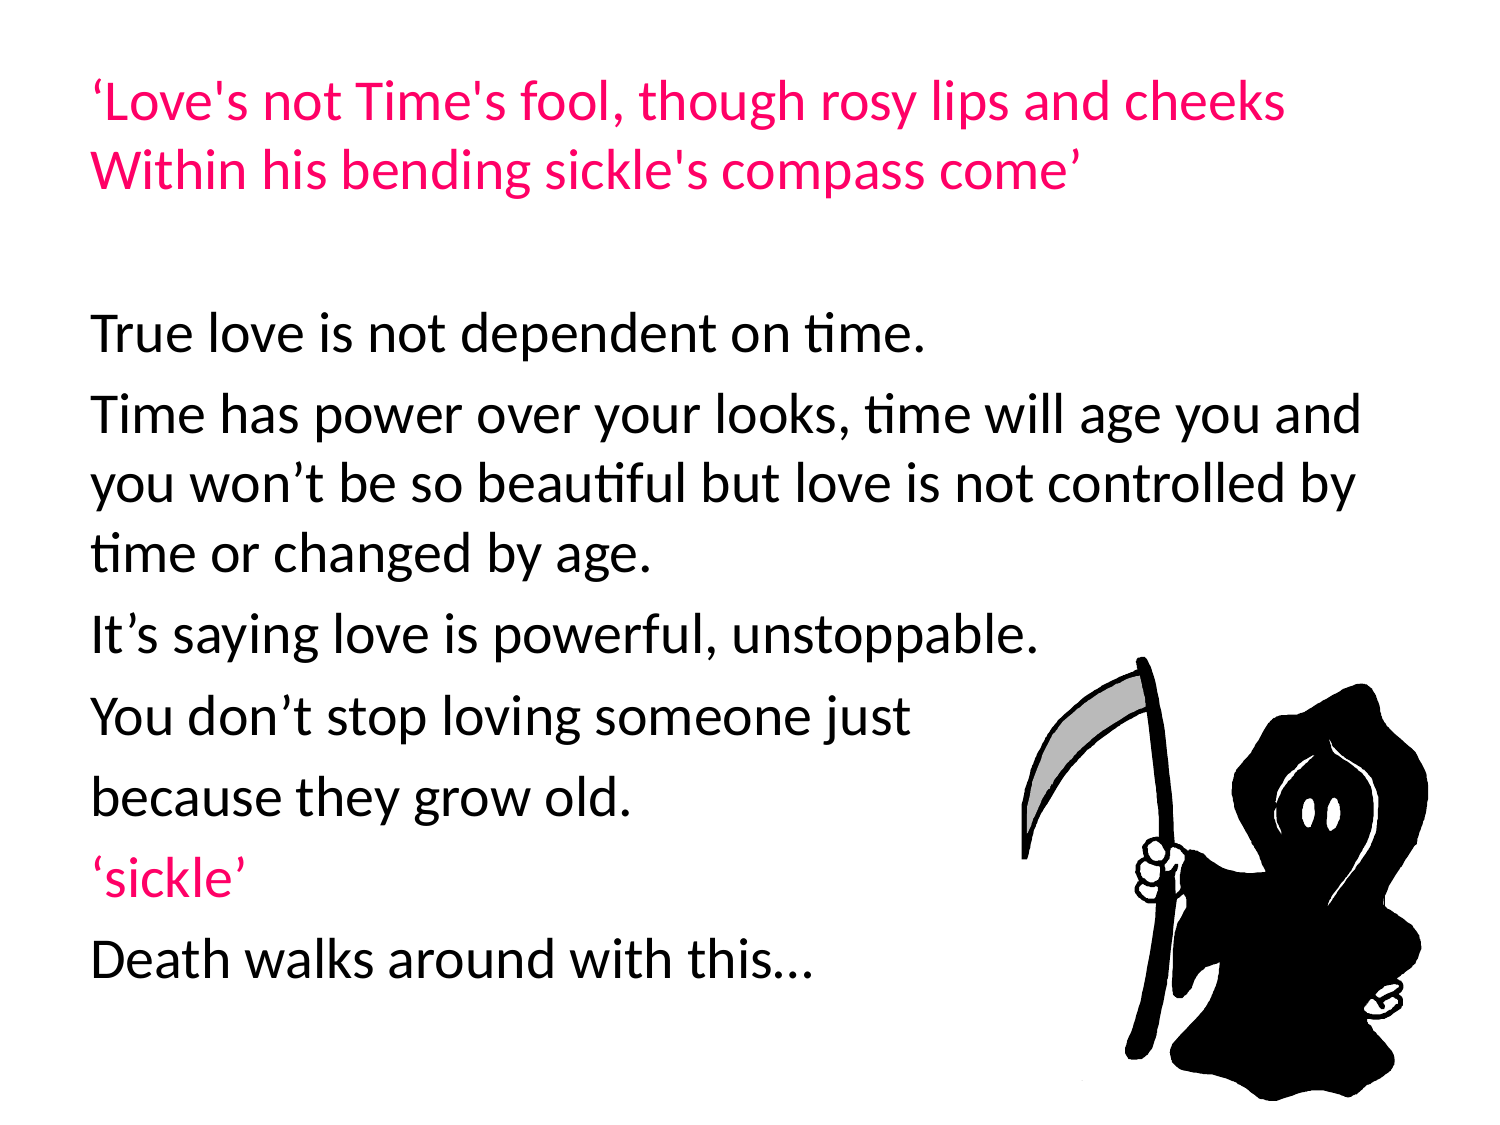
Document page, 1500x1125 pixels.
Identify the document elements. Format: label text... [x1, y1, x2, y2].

list ‘Love's not Time's fool, though rosy lips and cheeks Within his bending sickle's compass come’ True love is not dependent on time. Time has power over your looks, time will age you and you won’t be so beautiful but love is not controlled by time or changed by age. It’s saying love is powerful, unstoppable. You don’t stop loving someone just because they grow old. ‘sickle’ Death walks around with this… [75, 54, 1425, 1005]
picture [1021, 656, 1429, 1101]
